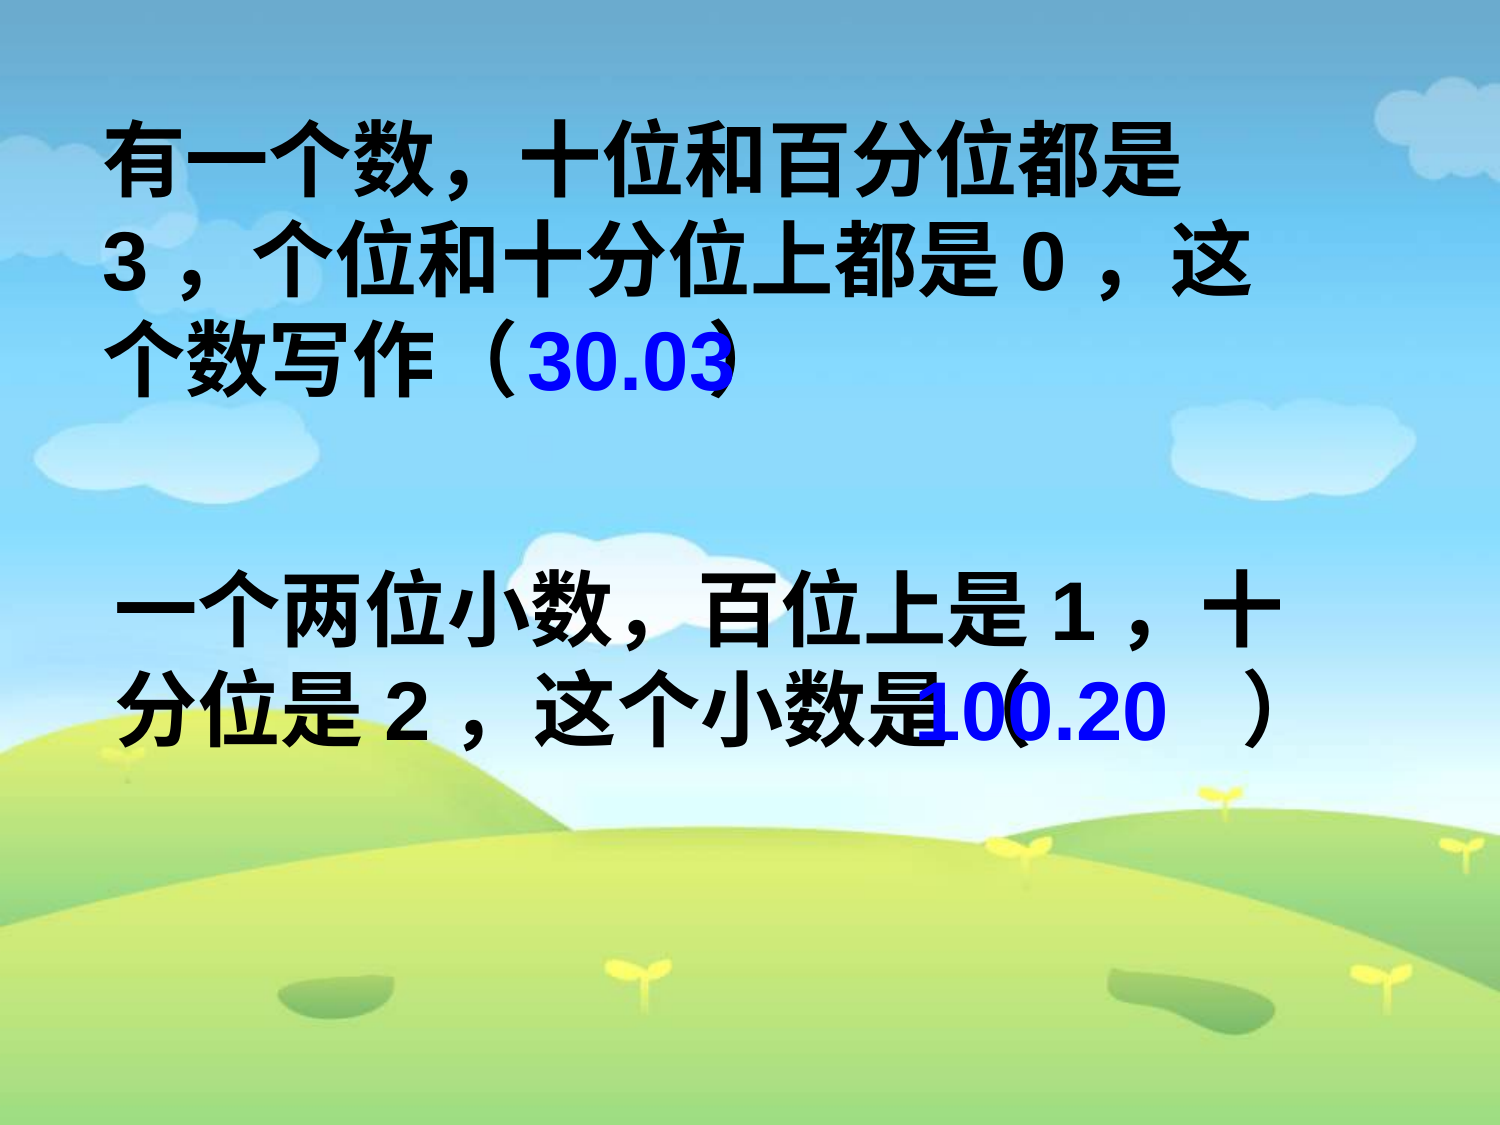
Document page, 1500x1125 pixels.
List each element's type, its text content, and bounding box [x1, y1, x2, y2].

text_box 一个两位小数，百位上是1，十分位是2，这个小数是（ ） [99, 549, 1375, 765]
text_box 30.03 [512, 299, 850, 415]
picture [0, 0, 1500, 1125]
text_box 有一个数，十位和百分位都是3，个位和十分位上都是0，这个数写作（ ） [87, 99, 1275, 415]
text_box 100.20 [899, 650, 1350, 765]
